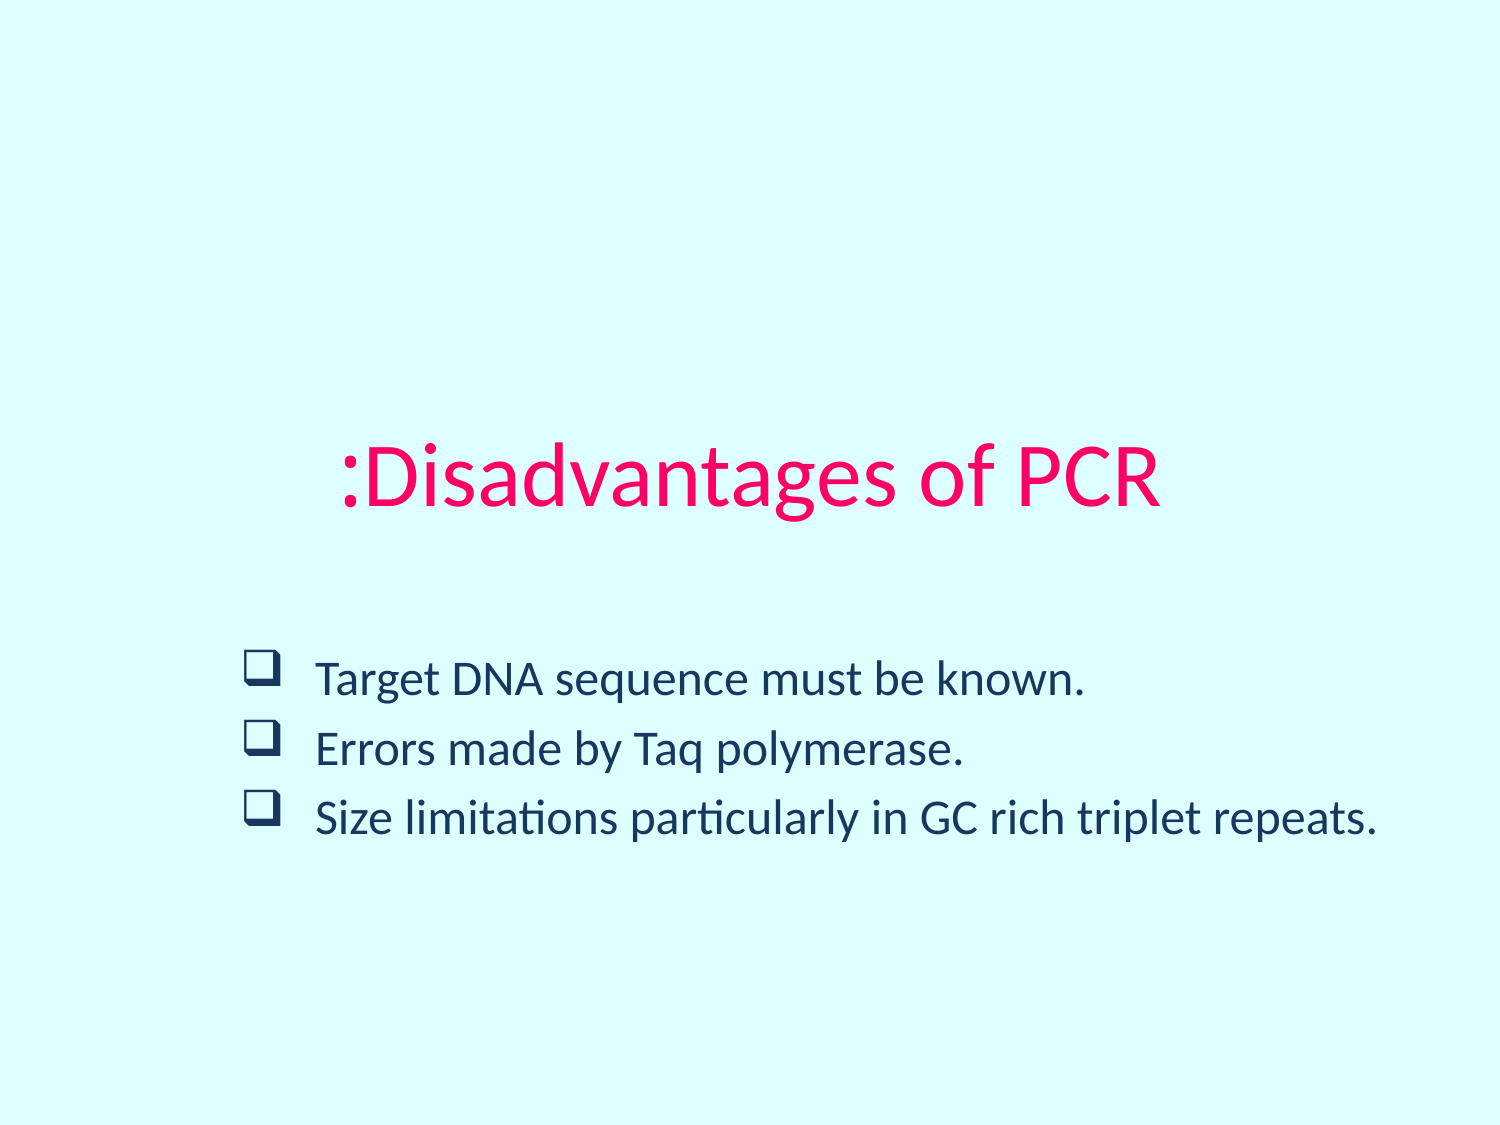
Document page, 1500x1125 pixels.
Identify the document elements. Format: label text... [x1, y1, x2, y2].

title Disadvantages of PCR: [112, 349, 1388, 591]
subtitle Target DNA sequence must be known. Errors made by Taq polymerase. Size limitations particularly in GC rich triplet repeats. [225, 637, 1412, 925]
